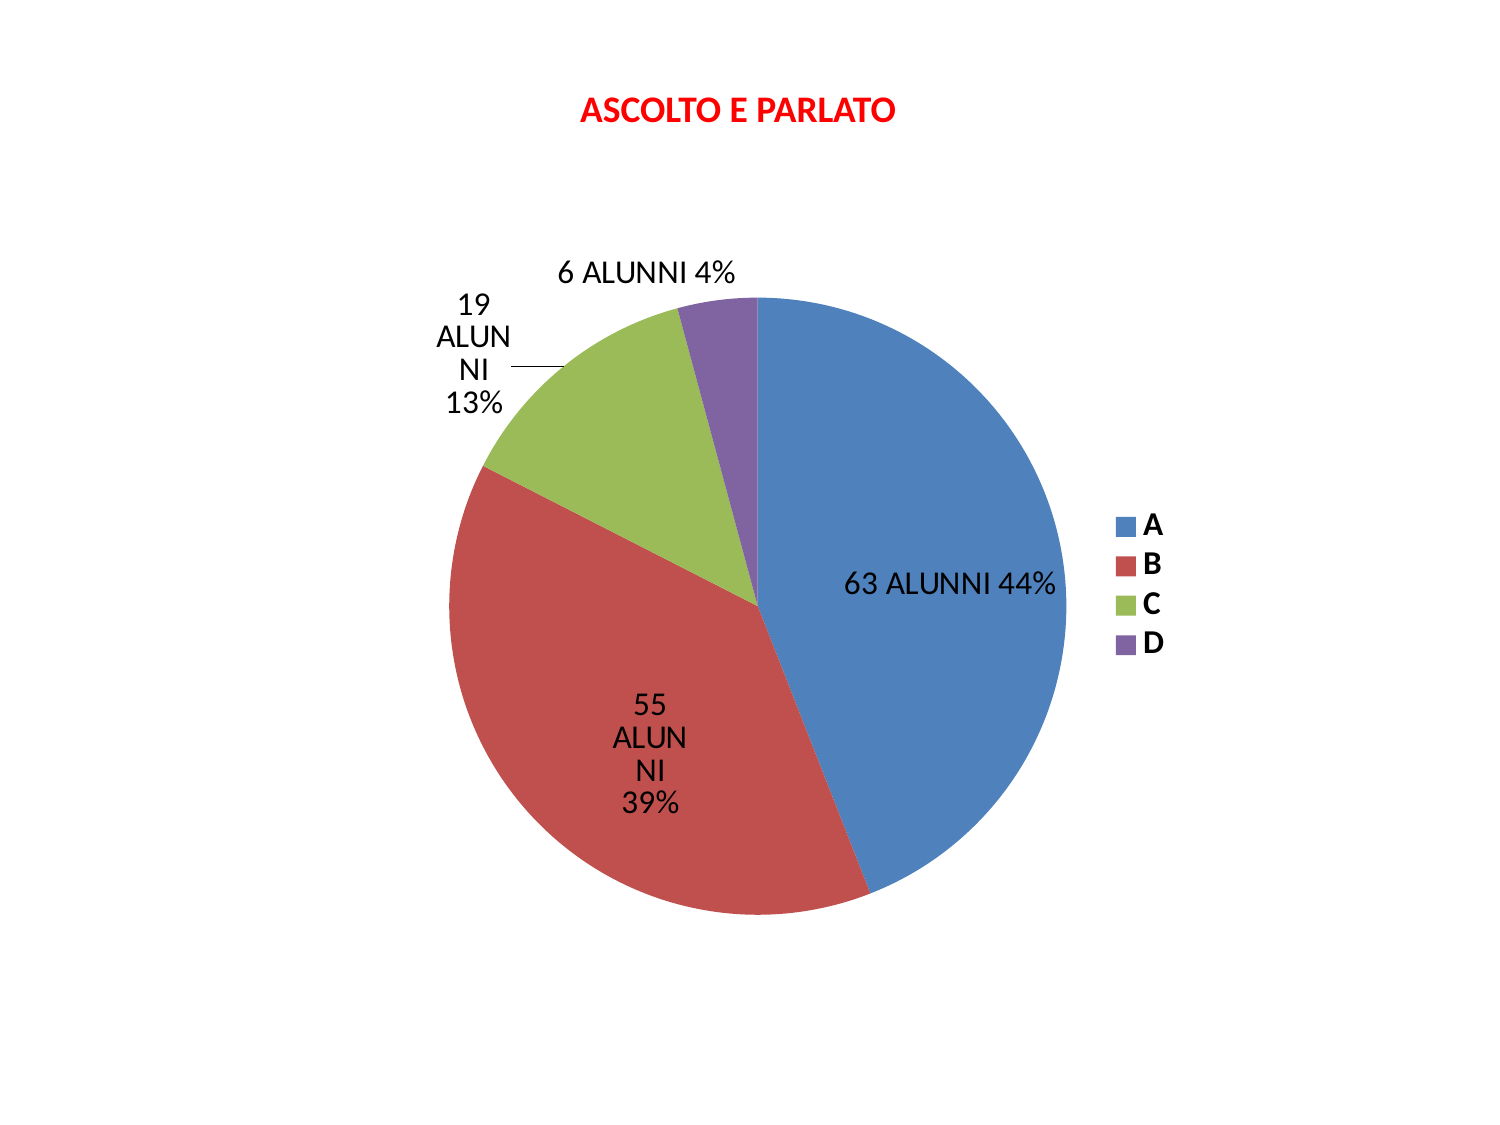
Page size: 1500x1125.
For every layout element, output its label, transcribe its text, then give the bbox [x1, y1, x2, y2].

chart [229, 243, 1188, 929]
text_box ASCOLTO E PARLATO [324, 78, 1152, 138]
